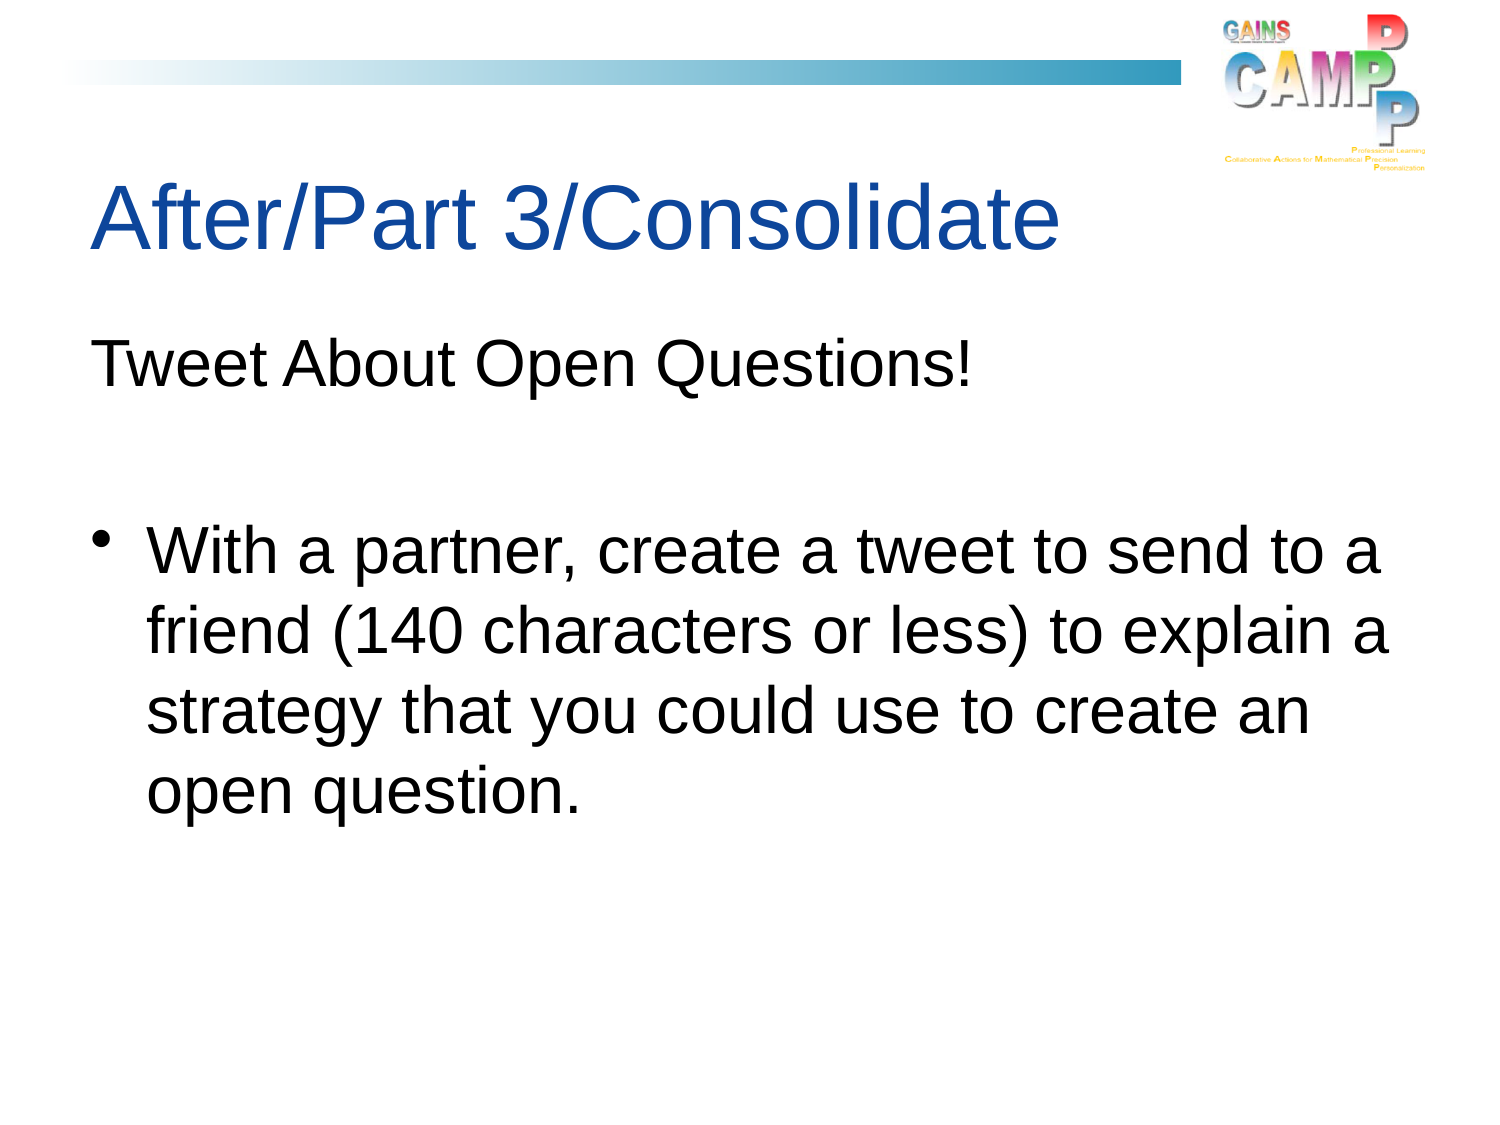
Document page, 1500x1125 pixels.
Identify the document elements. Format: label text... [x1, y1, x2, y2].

picture [1204, 0, 1442, 190]
title After/Part 3/Consolidate [74, 124, 1426, 301]
list Tweet About Open Questions! With a partner, create a tweet to send to a friend (140 characters or less) to explain a strategy that you could use to create an open question. [74, 312, 1426, 1088]
